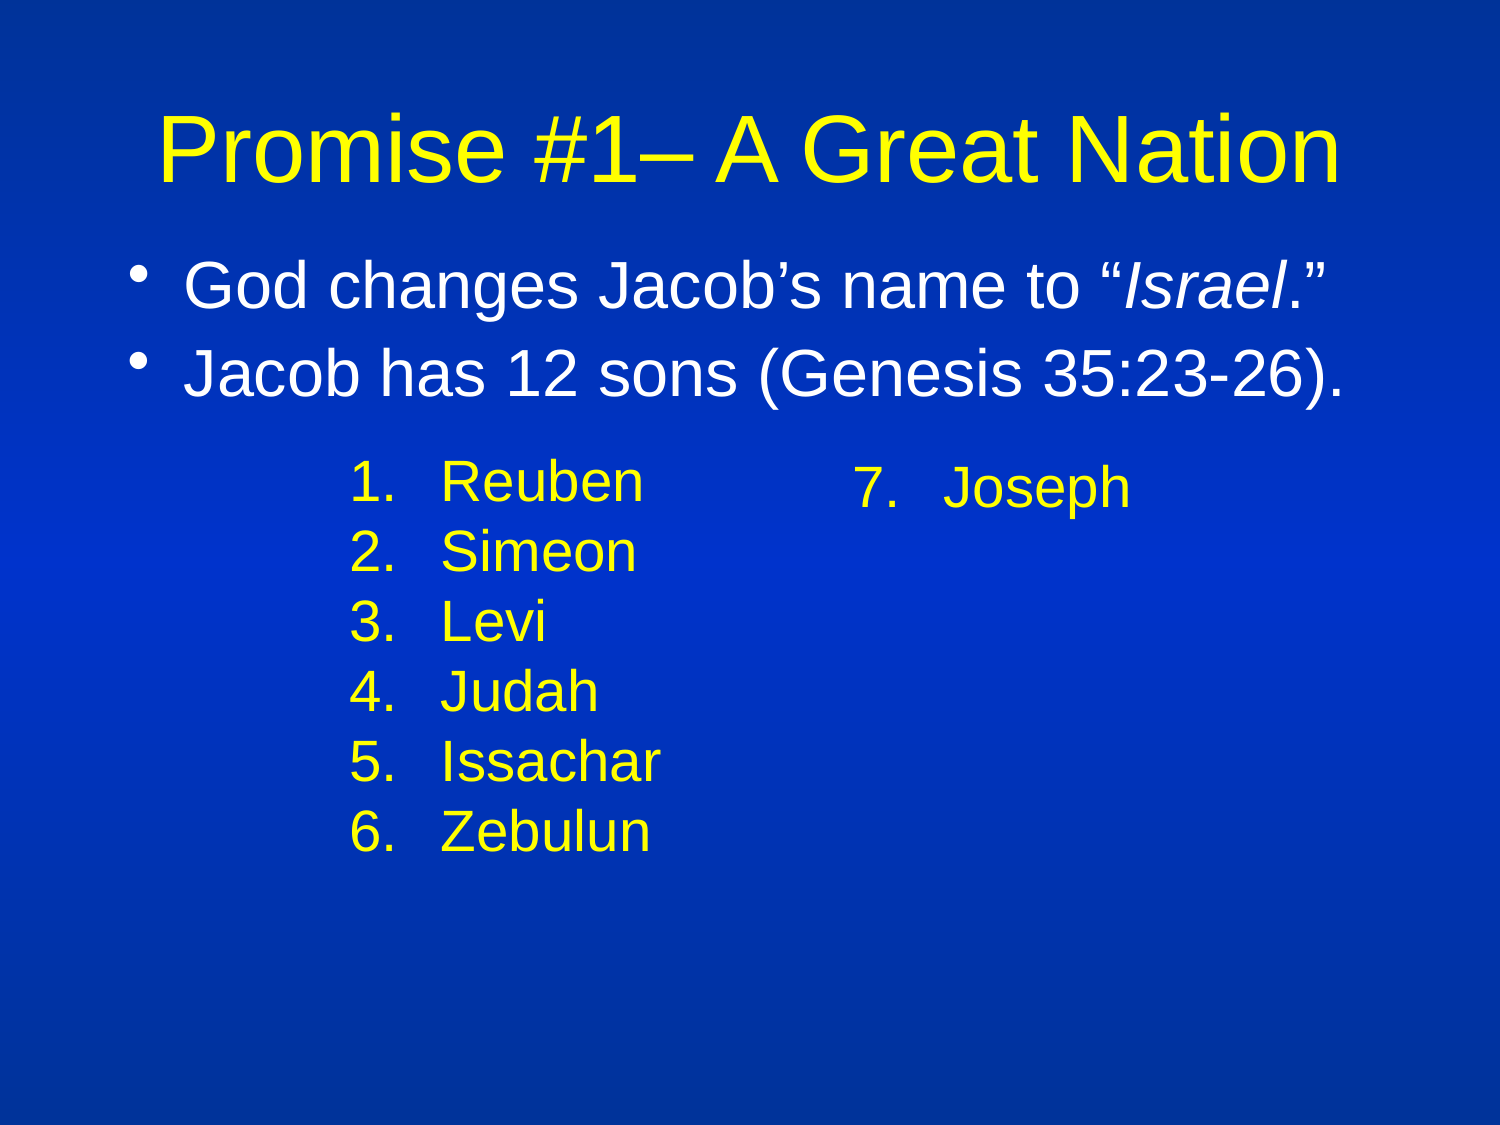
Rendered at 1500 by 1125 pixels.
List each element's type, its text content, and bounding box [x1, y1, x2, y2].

list God changes Jacob’s name to “Israel.” [112, 249, 1388, 337]
text_box Joseph [837, 441, 1148, 597]
text_box Reuben Simeon Levi Judah Issachar Zebulun [334, 435, 677, 871]
text_box Jacob has 12 sons (Genesis 35:23-26). [112, 337, 1388, 438]
title Promise #1– A Great Nation [37, 50, 1463, 238]
